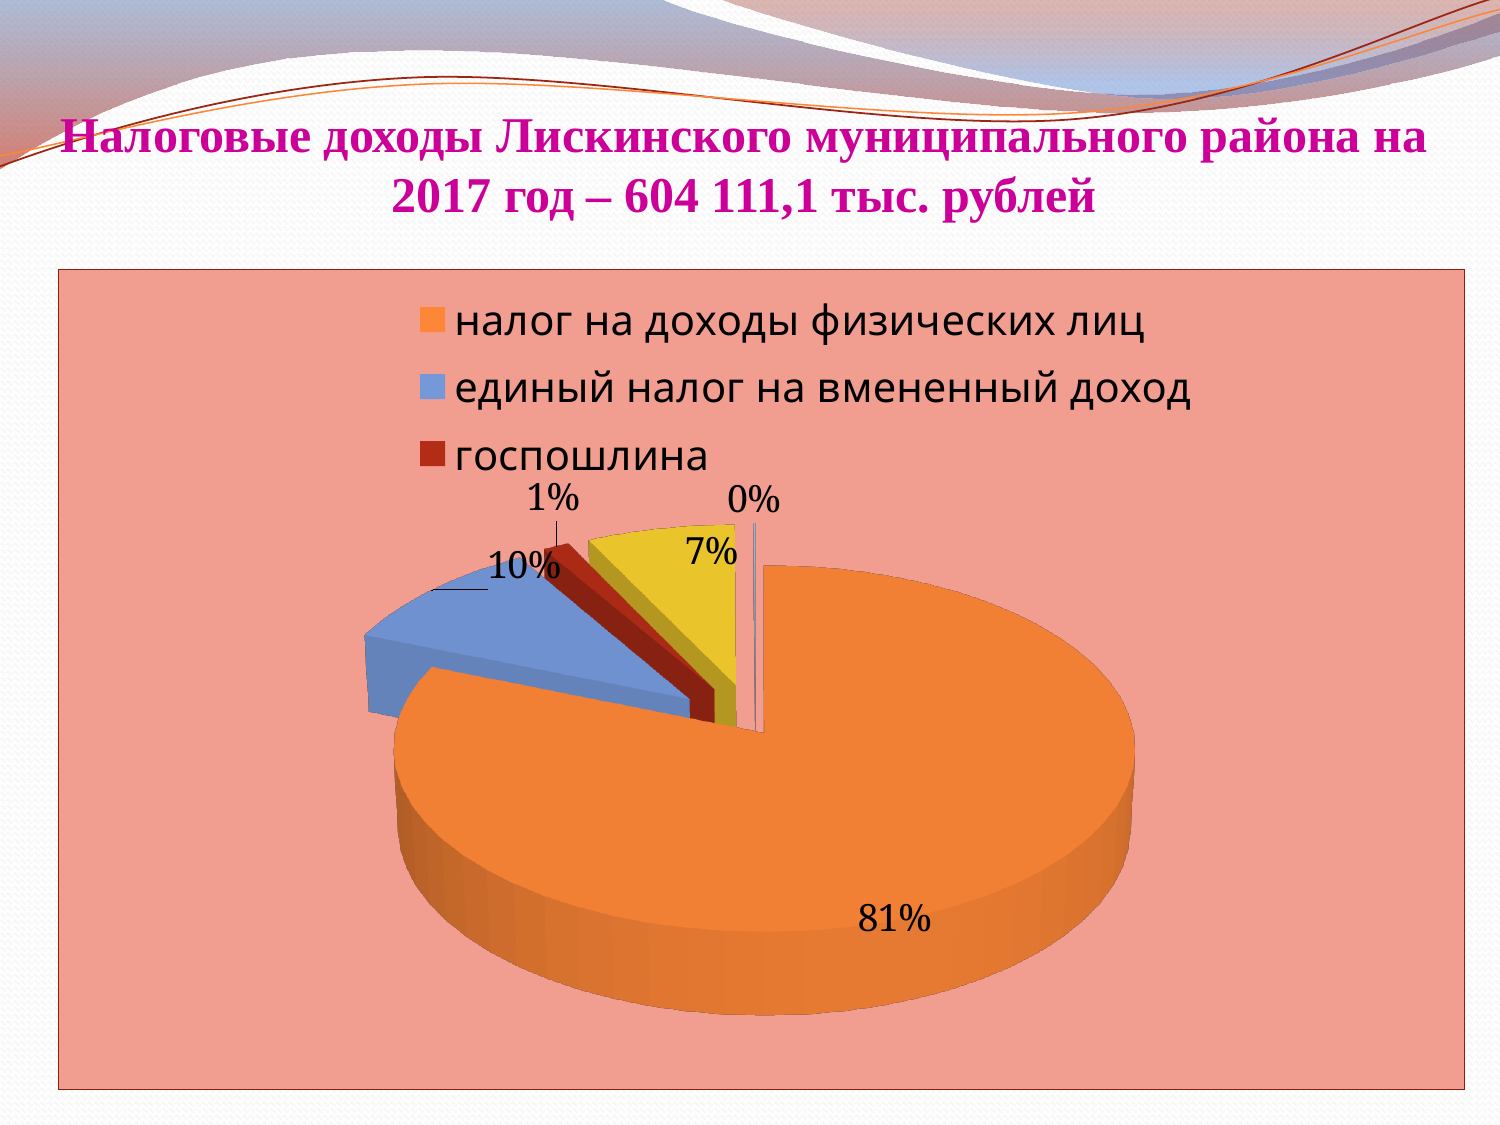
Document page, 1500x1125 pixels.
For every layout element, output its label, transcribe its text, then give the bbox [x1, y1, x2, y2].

chart [58, 269, 1466, 1091]
title Налоговые доходы Лискинского муниципального района на 2017 год – 604 111,1 тыс. рублей [58, 82, 1430, 223]
